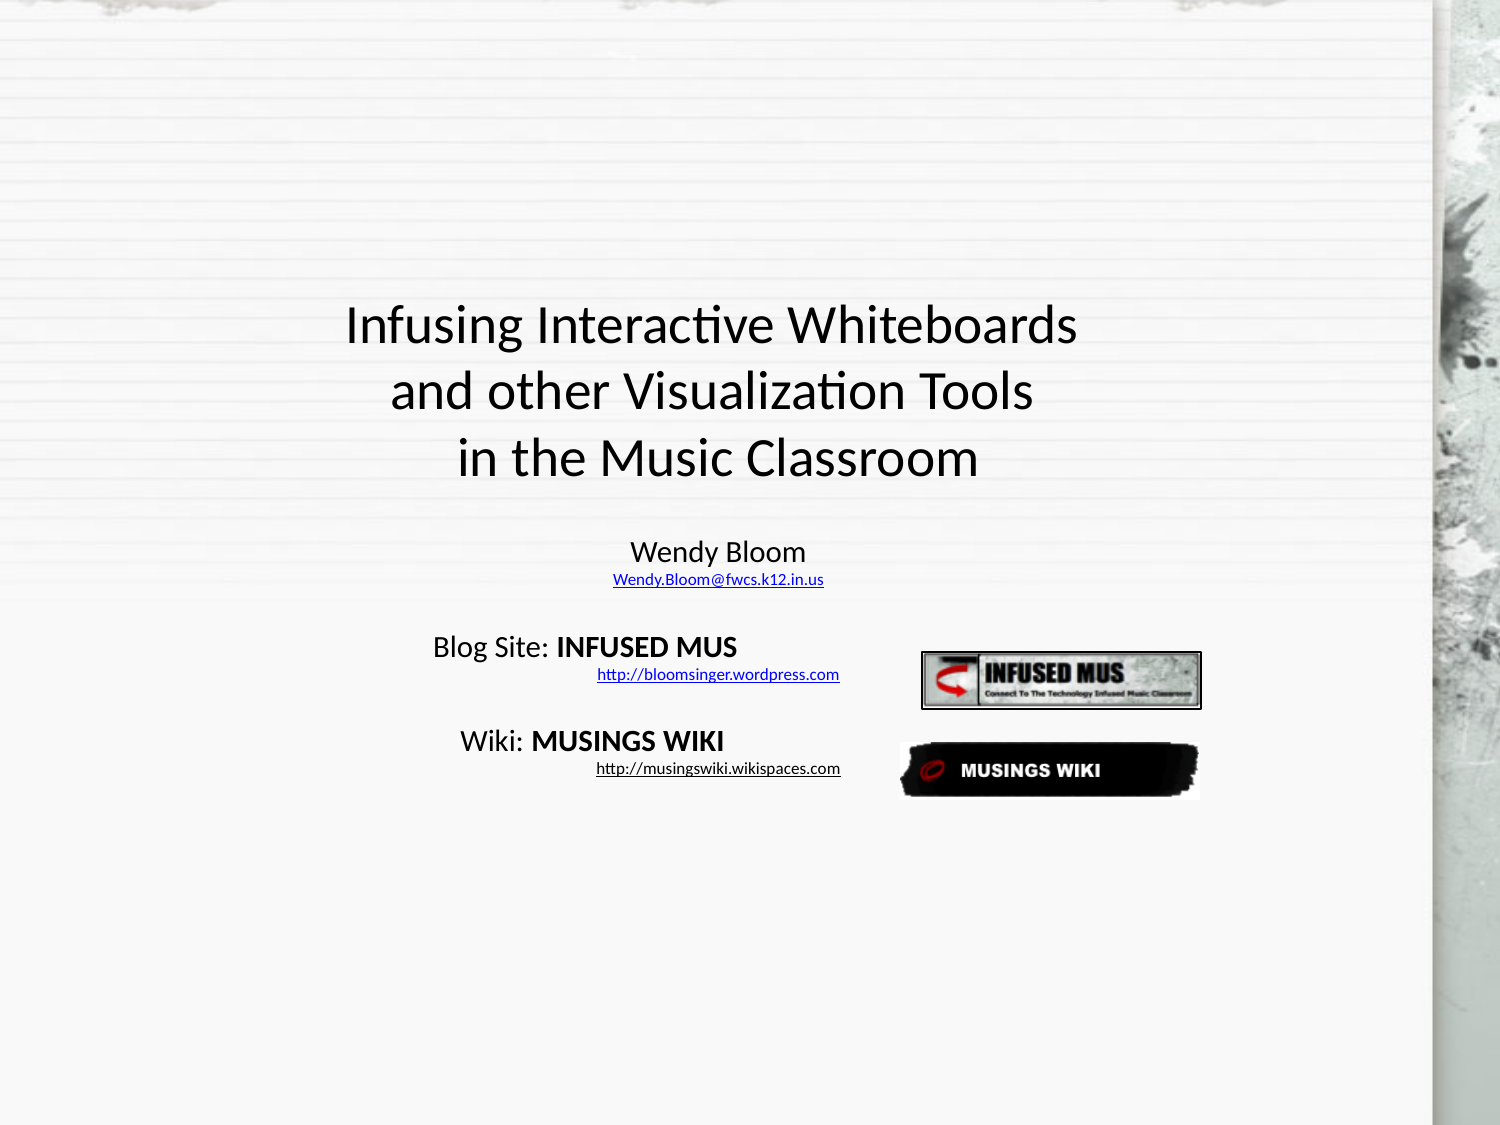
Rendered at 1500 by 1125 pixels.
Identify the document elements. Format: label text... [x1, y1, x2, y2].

picture [0, 0, 1500, 1125]
title Infusing Interactive Whiteboards and other Visualization Tools in the Music Classroom Wendy Bloom Wendy.Bloom@fwcs.k12.in.us Blog Site: INFUSED MUS http://bloomsinger.wordpress.com Wiki: MUSINGS WIKI http://musingswiki.wikispaces.com [92, 76, 1345, 1044]
